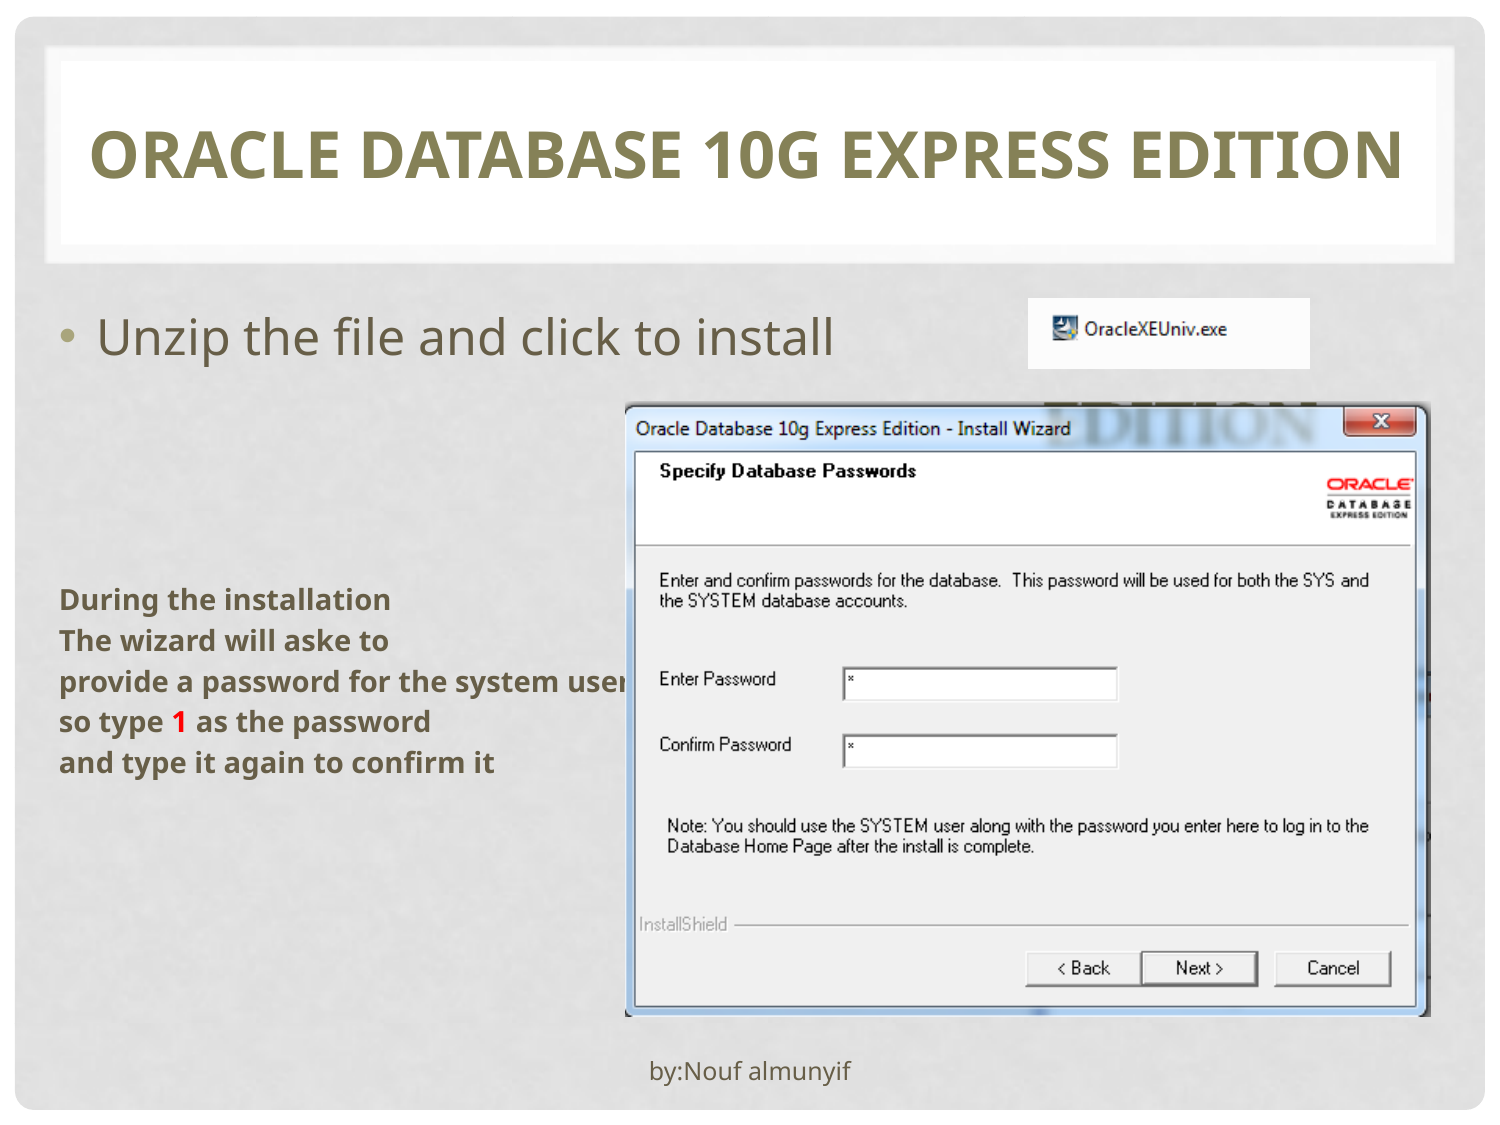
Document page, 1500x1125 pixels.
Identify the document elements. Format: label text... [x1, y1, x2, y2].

list Unzip the file and click to install During the installation The wizard will aske to provide a password for the system user so type 1 as the password and type it again to confirm it [24, 298, 1375, 1016]
footer by:Nouf almunyif [512, 1042, 988, 1103]
title oracle database 10g express edition [69, 66, 1425, 238]
picture [1027, 297, 1310, 369]
picture [625, 400, 1431, 1018]
